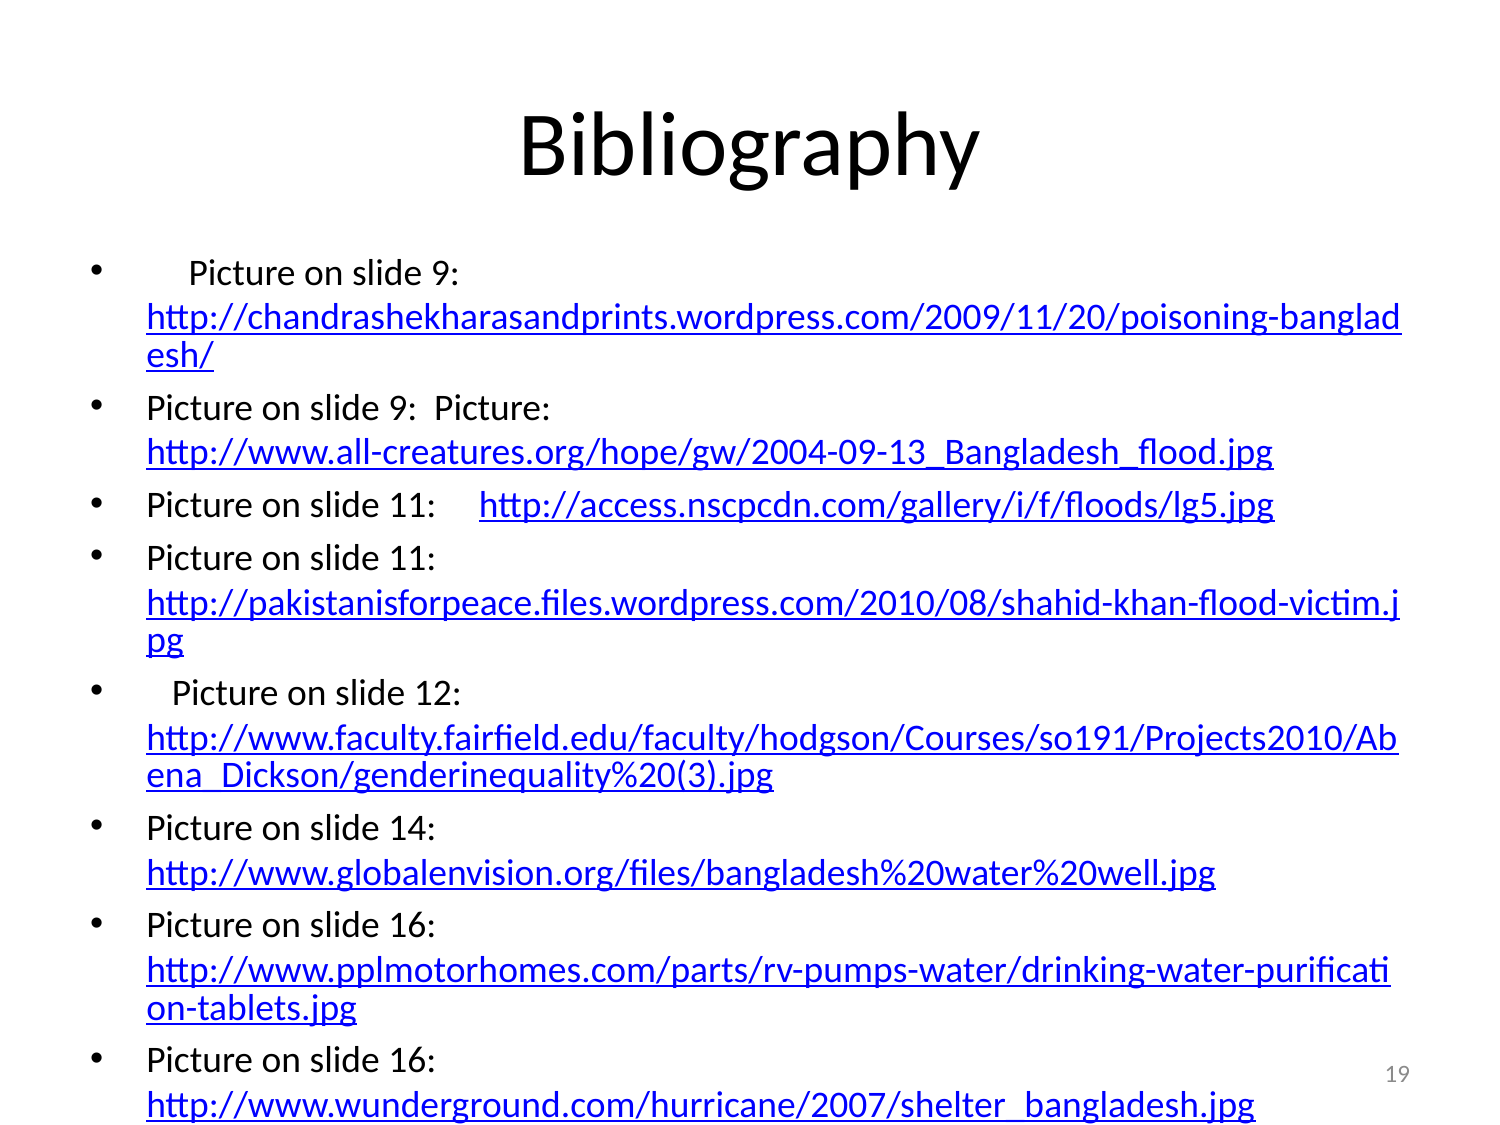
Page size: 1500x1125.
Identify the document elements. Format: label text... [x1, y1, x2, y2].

list Picture on slide 9: http://chandrashekharasandprints.wordpress.com/2009/11/20/poisoning-bangladesh/ Picture on slide 9: Picture: http://www.all-creatures.org/hope/gw/2004-09-13_Bangladesh_flood.jpg Picture on slide 11: http://access.nscpcdn.com/gallery/i/f/floods/lg5.jpg Picture on slide 11: http://pakistanisforpeace.files.wordpress.com/2010/08/shahid-khan-flood-victim.jpg Picture on slide 12: http://www.faculty.fairfield.edu/faculty/hodgson/Courses/so191/Projects2010/Abena_Dickson/genderinequality%20(3).jpg Picture on slide 14: http://www.globalenvision.org/files/bangladesh%20water%20well.jpg Picture on slide 16: http://www.pplmotorhomes.com/parts/rv-pumps-water/drinking-water-purification-tablets.jpg Picture on slide 16: http://www.wunderground.com/hurricane/2007/shelter_bangladesh.jpg [75, 187, 1425, 1100]
title Bibliography [75, 45, 1425, 187]
slide_number 19 [1074, 1042, 1425, 1103]
